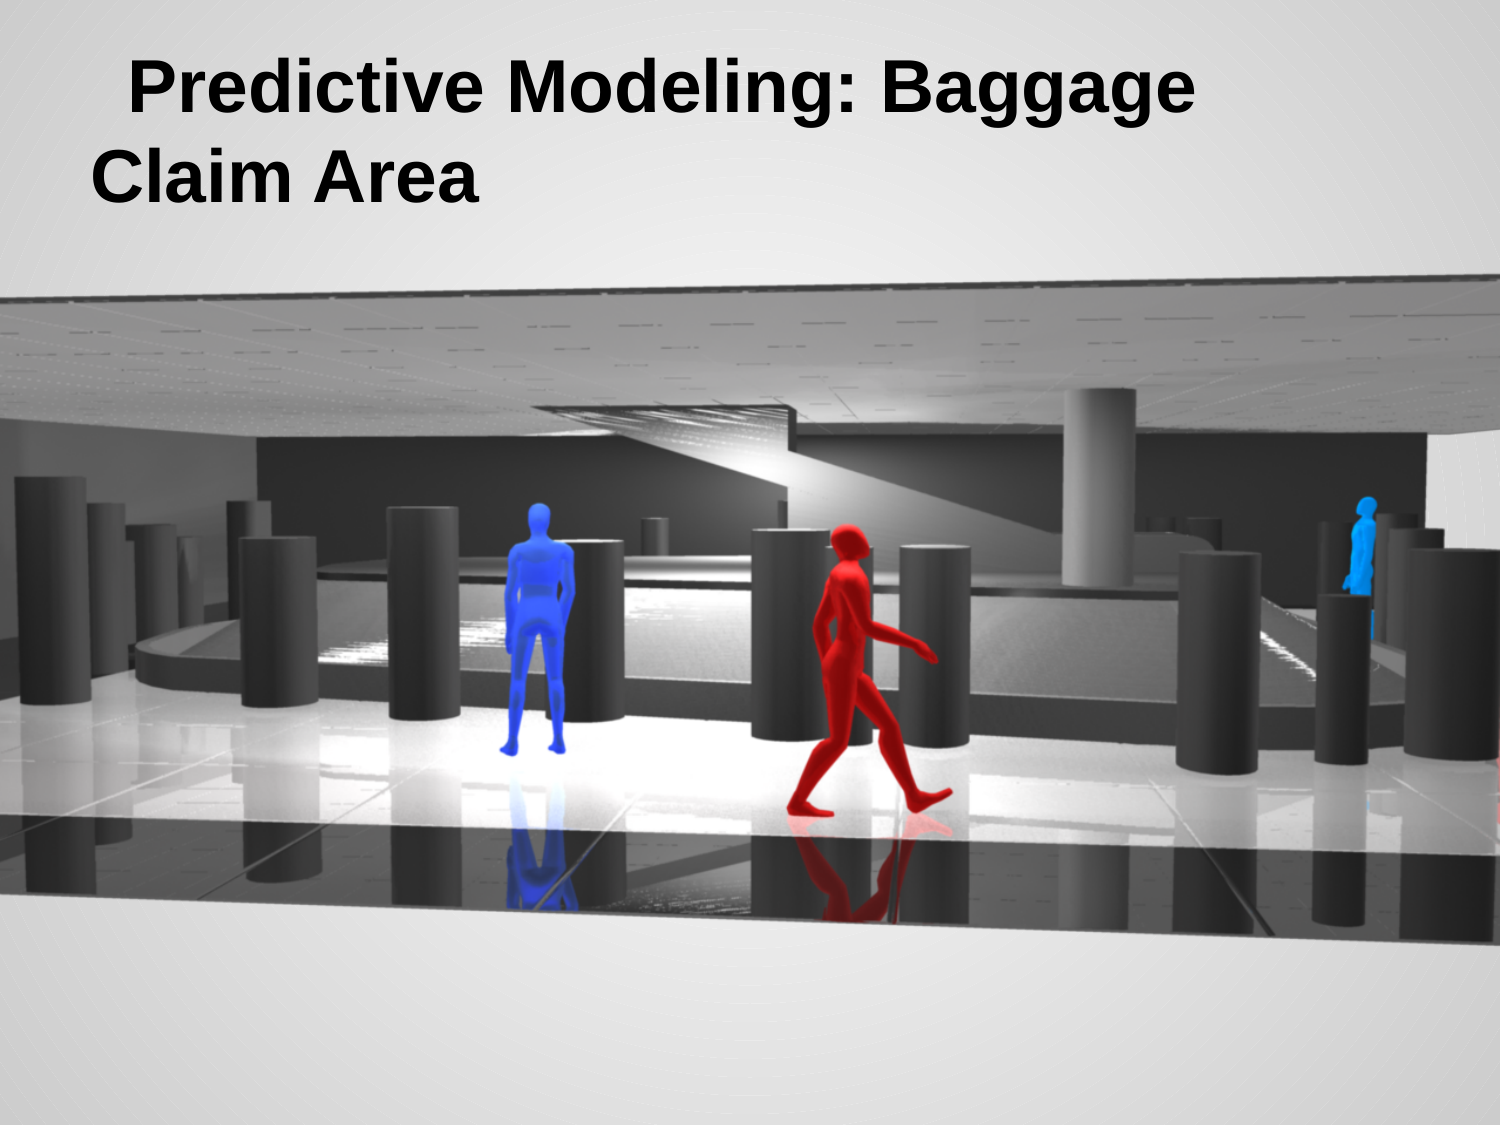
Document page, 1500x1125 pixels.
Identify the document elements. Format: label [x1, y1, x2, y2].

text_box [0, 0, 1500, 1125]
